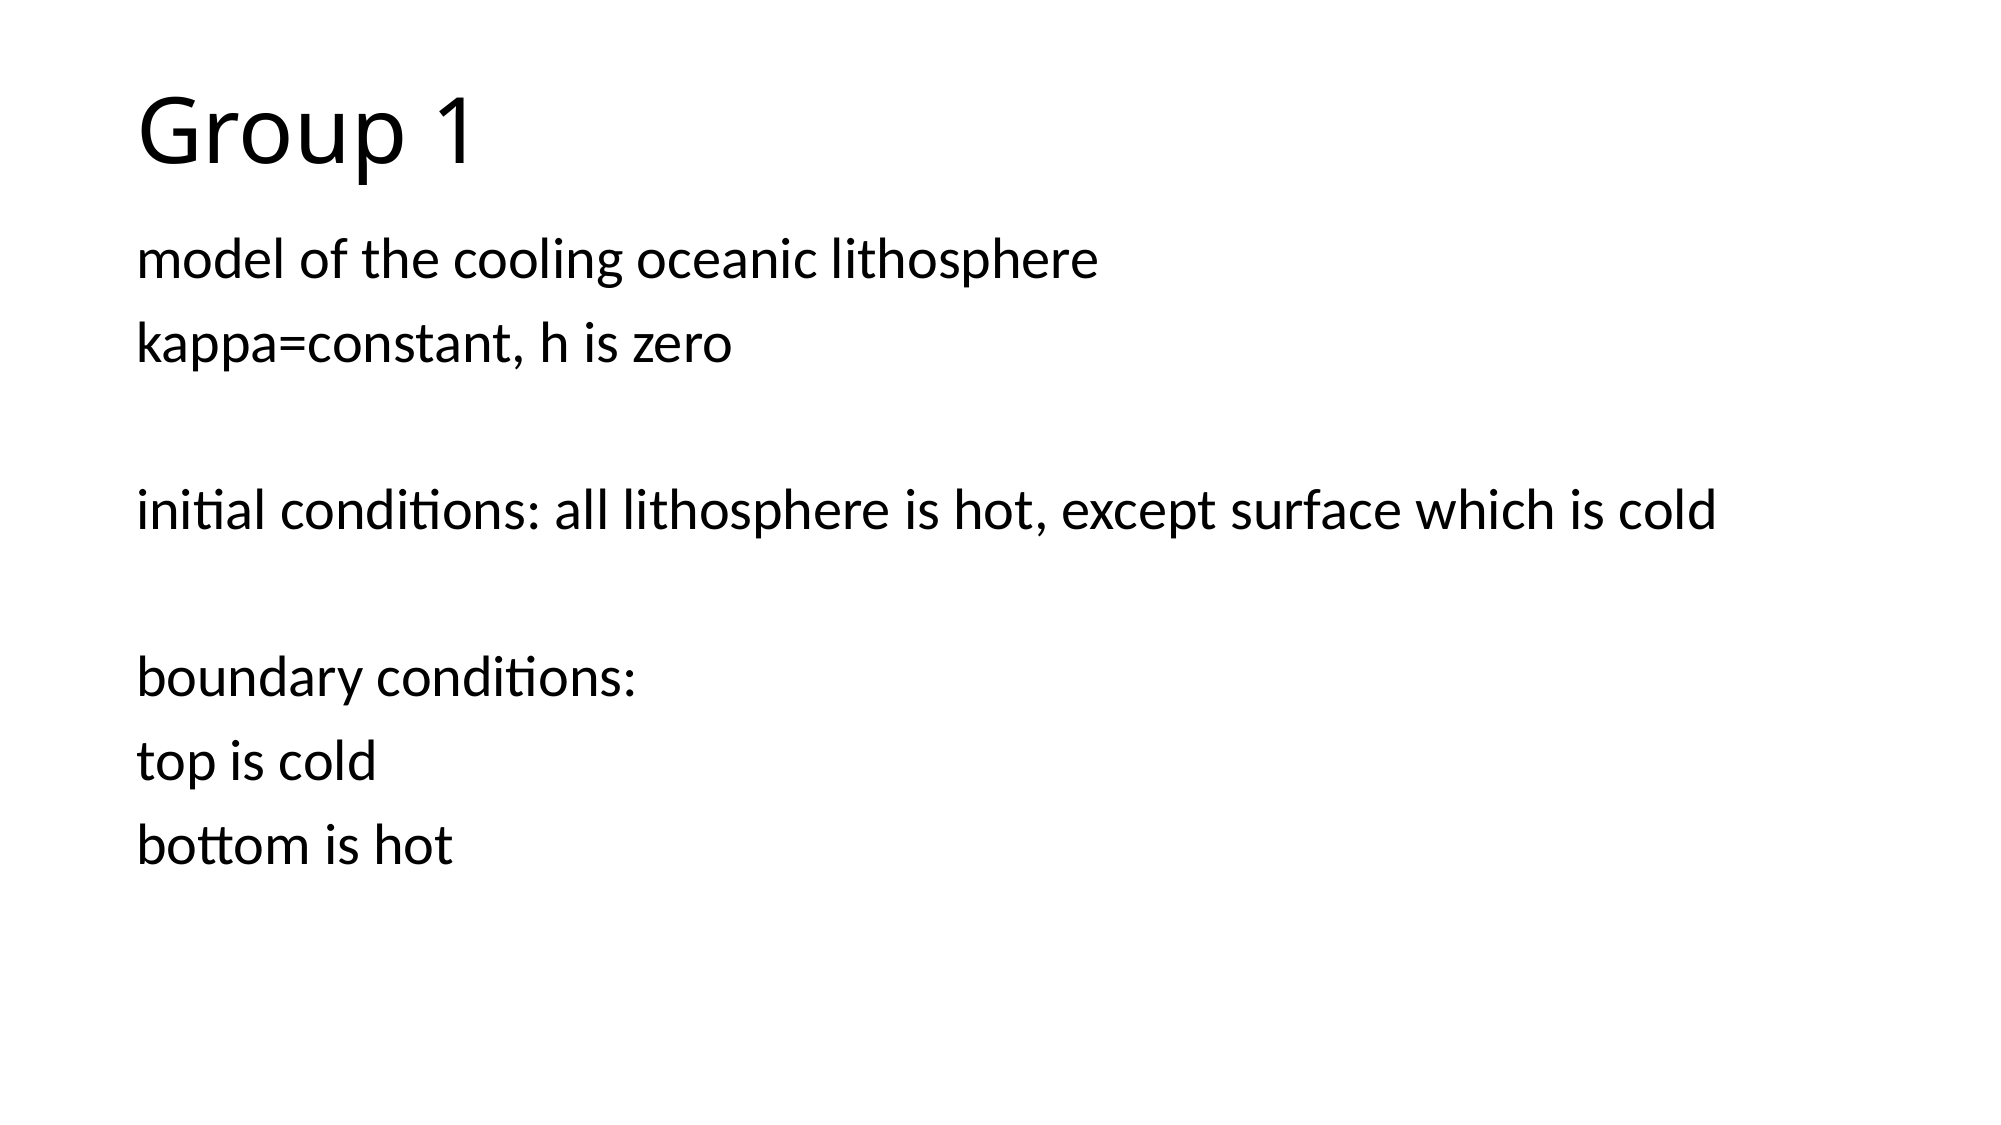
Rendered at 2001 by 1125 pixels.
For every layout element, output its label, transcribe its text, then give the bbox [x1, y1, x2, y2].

title Group 1 [121, 25, 1847, 220]
list model of the cooling oceanic lithosphere kappa=constant, h is zero initial conditions: all lithosphere is hot, except surface which is cold boundary conditions: top is cold bottom is hot [121, 220, 1847, 935]
